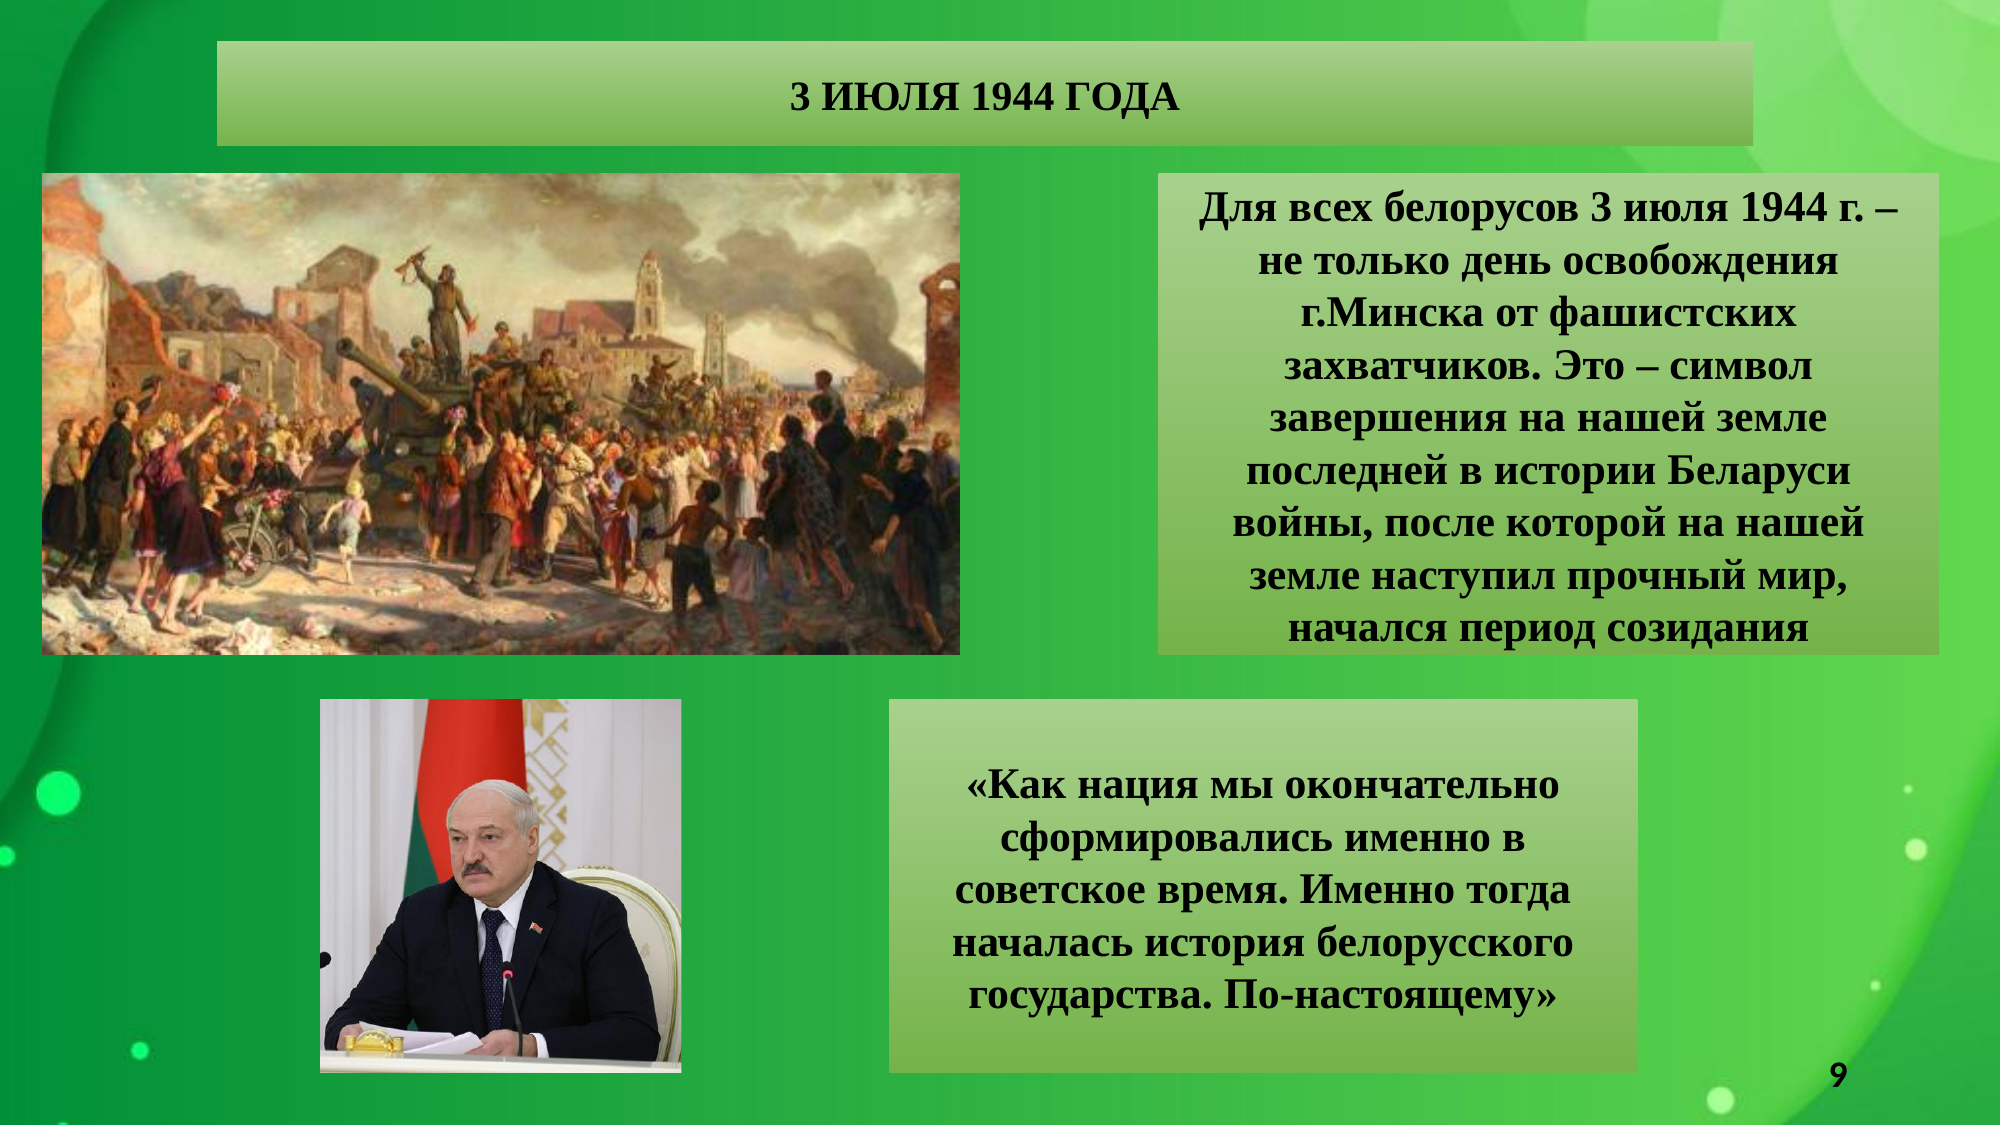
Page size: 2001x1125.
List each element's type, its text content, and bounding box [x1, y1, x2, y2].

text_box 3 ИЮЛЯ 1944 ГОДА [217, 41, 1754, 146]
text_box «Как нация мы окончательно сформировались именно в советское время. Именно тогда началась история белорусского государства. По-настоящему» [889, 699, 1638, 1073]
slide_number 9 [1412, 1042, 1863, 1103]
picture [0, 0, 2000, 1125]
text_box Для всех белорусов 3 июля 1944 г. – не только день освобождения г.Минска от фашистских захватчиков. Это – символ завершения на нашей земле последней в истории Беларуси войны, после которой на нашей земле наступил прочный мир, начался период созидания [1158, 173, 1939, 655]
